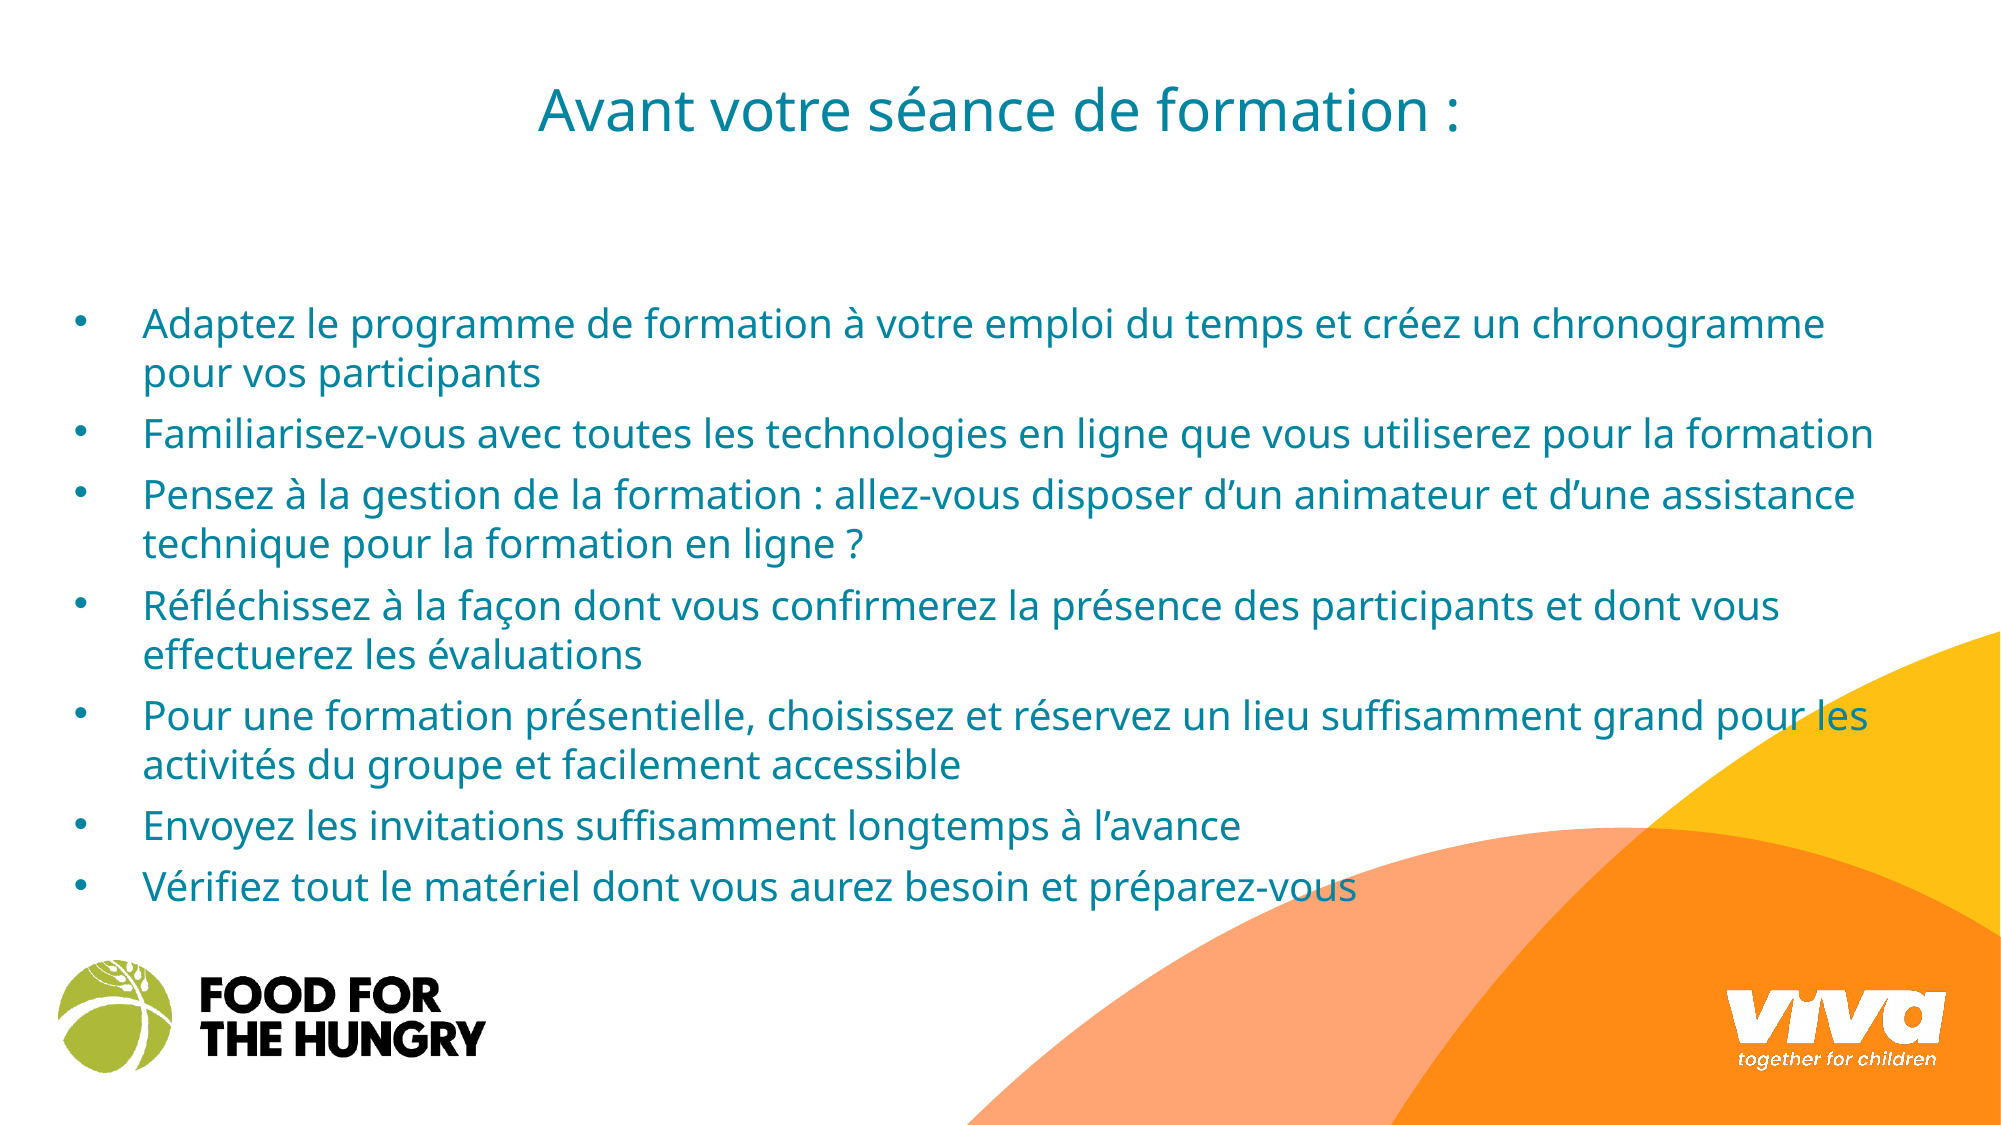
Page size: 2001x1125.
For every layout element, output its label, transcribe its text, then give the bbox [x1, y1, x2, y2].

picture [1672, 936, 2000, 1125]
picture [58, 960, 486, 1073]
list Adaptez le programme de formation à votre emploi du temps et créez un chronogramme pour vos participants Familiarisez-vous avec toutes les technologies en ligne que vous utiliserez pour la formation Pensez à la gestion de la formation : allez-vous disposer d’un animateur et d’une assistance technique pour la formation en ligne ? Réfléchissez à la façon dont vous confirmerez la présence des participants et dont vous effectuerez les évaluations Pour une formation présentielle, choisissez et réservez un lieu suffisamment grand pour les activités du groupe et facilement accessible Envoyez les invitations suffisamment longtemps à l’avance Vérifiez tout le matériel dont vous aurez besoin et préparez-vous [58, 291, 1941, 938]
list Avant votre séance de formation : [58, 66, 1941, 164]
